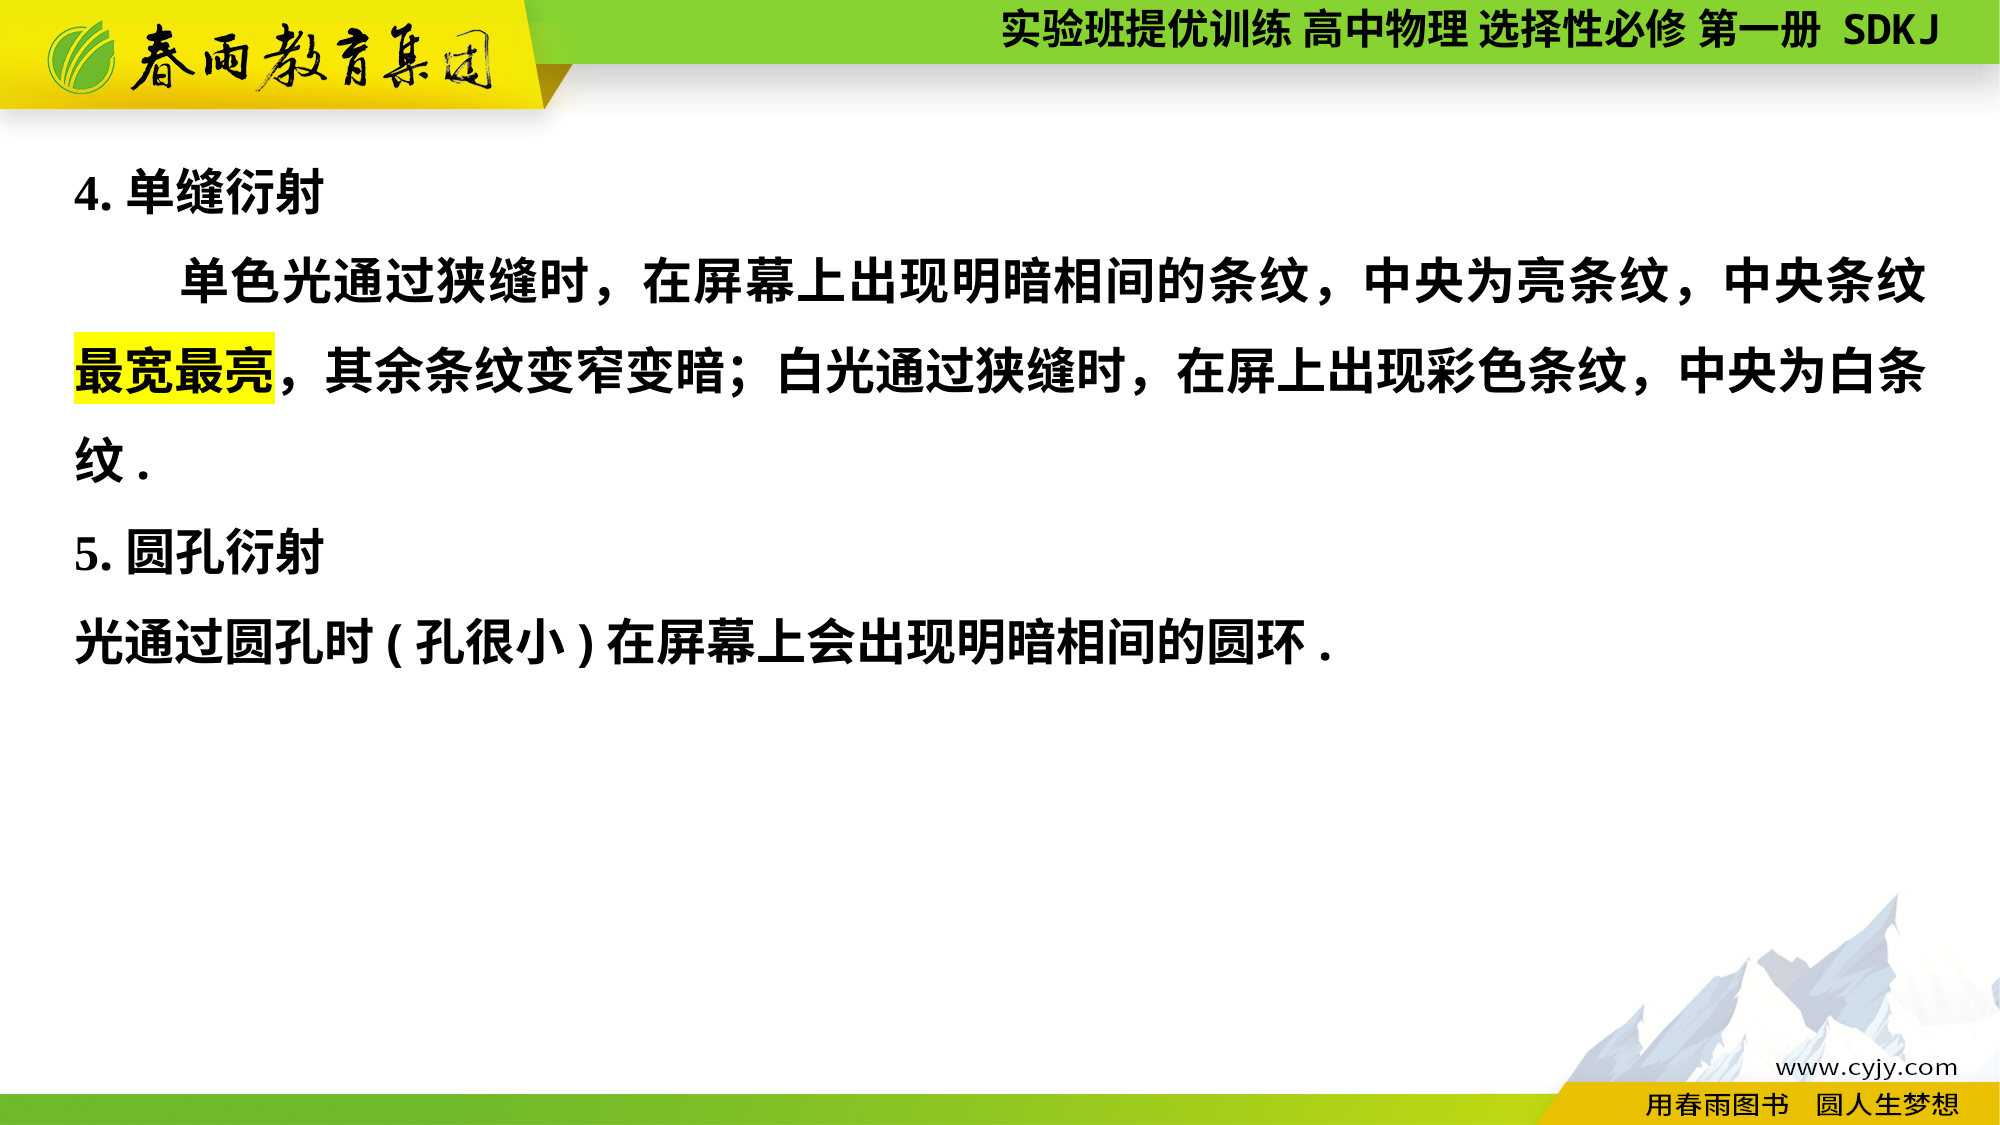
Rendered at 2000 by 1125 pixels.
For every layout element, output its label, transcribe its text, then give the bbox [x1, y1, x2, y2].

list 4.单缝衍射 单色光通过狭缝时，在屏幕上出现明暗相间的条纹，中央为亮条纹，中央条纹最宽最亮，其余条纹变窄变暗；白光通过狭缝时，在屏上出现彩色条纹，中央为白条纹. 5.圆孔衍射 光通过圆孔时(孔很小)在屏幕上会出现明暗相间的圆环. [59, 122, 1944, 683]
picture [0, 0, 2000, 1125]
